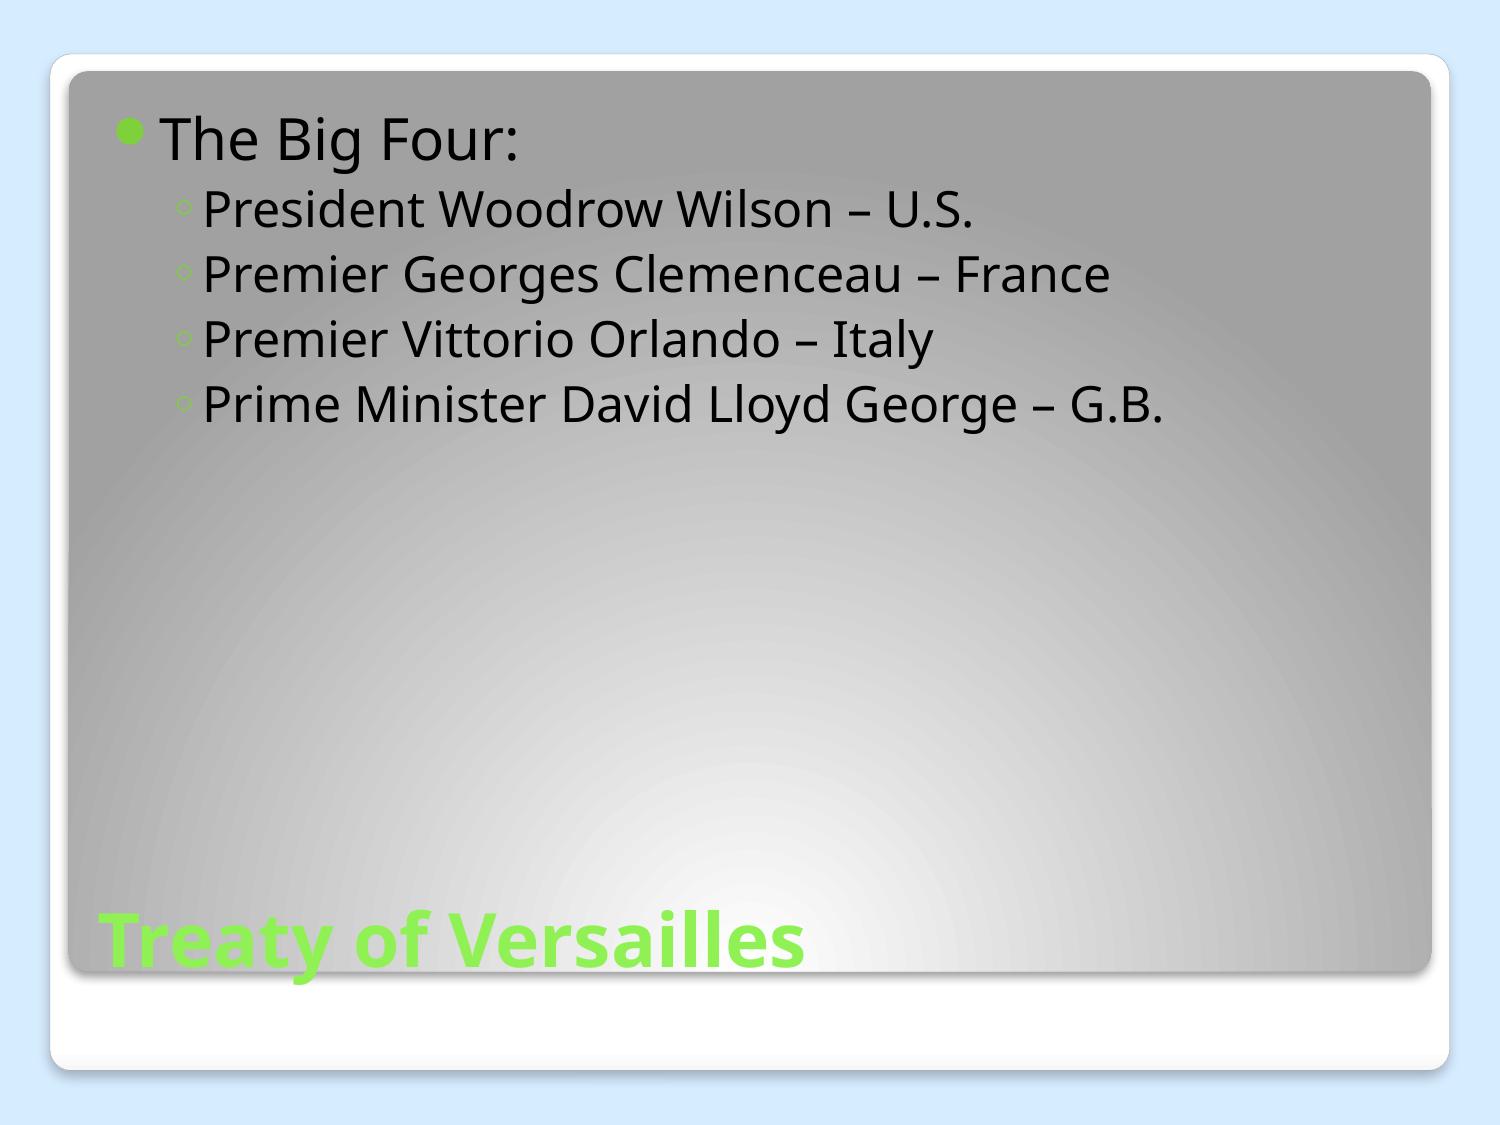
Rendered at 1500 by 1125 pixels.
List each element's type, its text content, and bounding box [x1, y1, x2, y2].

title Treaty of Versailles [82, 817, 1425, 990]
list The Big Four: President Woodrow Wilson – U.S. Premier Georges Clemenceau – France Premier Vittorio Orlando – Italy Prime Minister David Lloyd George – G.B. [82, 86, 1425, 774]
